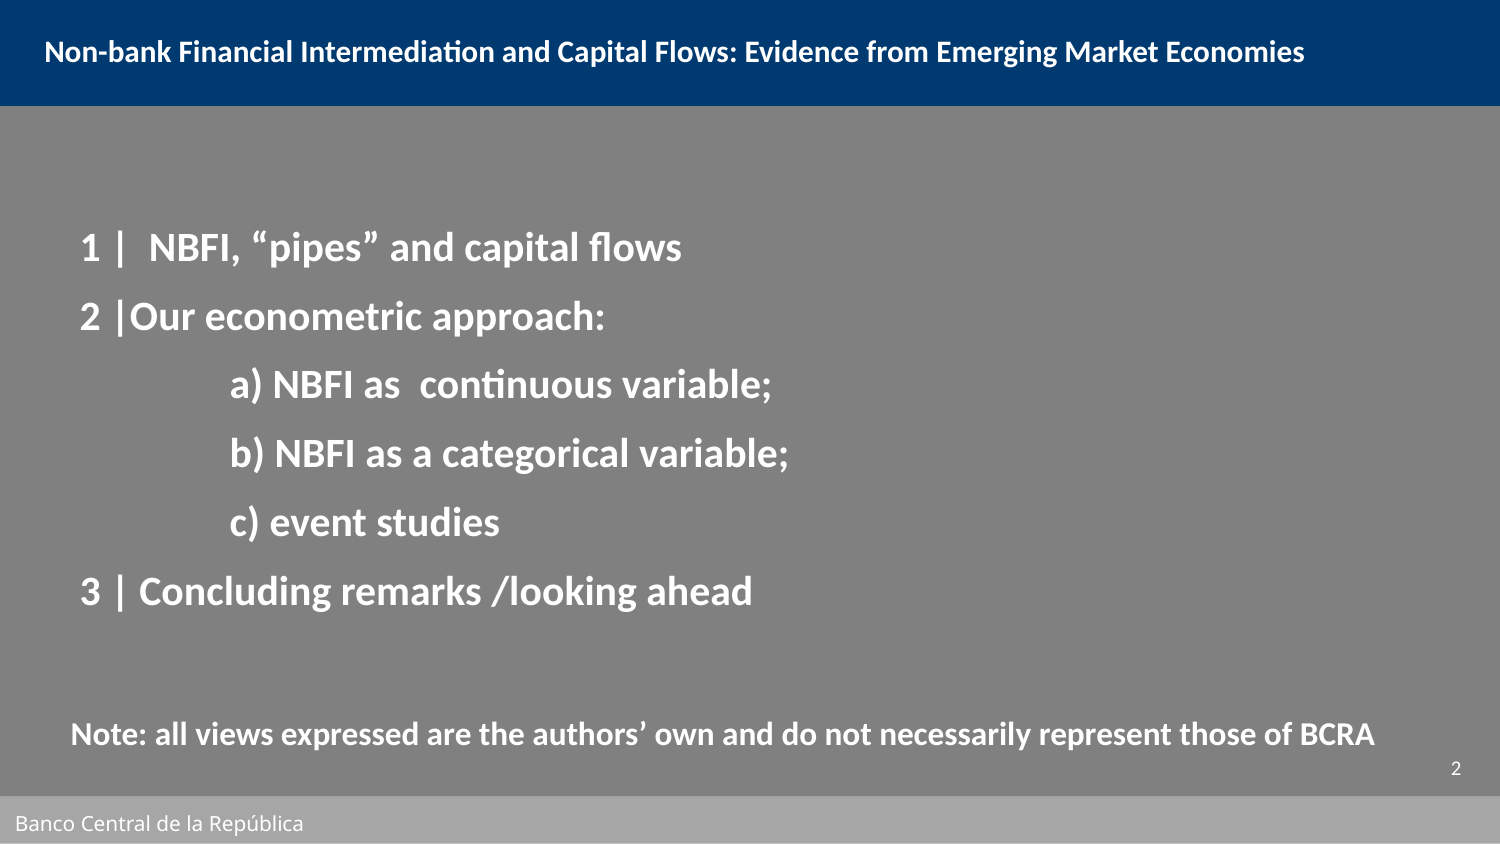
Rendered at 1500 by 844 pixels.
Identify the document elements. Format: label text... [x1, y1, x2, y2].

text_box Note: all views expressed are the authors’ own and do not necessarily represent those of BCRA [55, 700, 1500, 760]
list Non-bank Financial Intermediation and Capital Flows: Evidence from Emerging Market Economies [29, 28, 1500, 85]
list 1 | NBFI, “pipes” and capital flows 2 |Our econometric approach: a) NBFI as continuous variable; b) NBFI as a categorical variable; c) event studies 3 | Concluding remarks /looking ahead [64, 193, 1500, 564]
